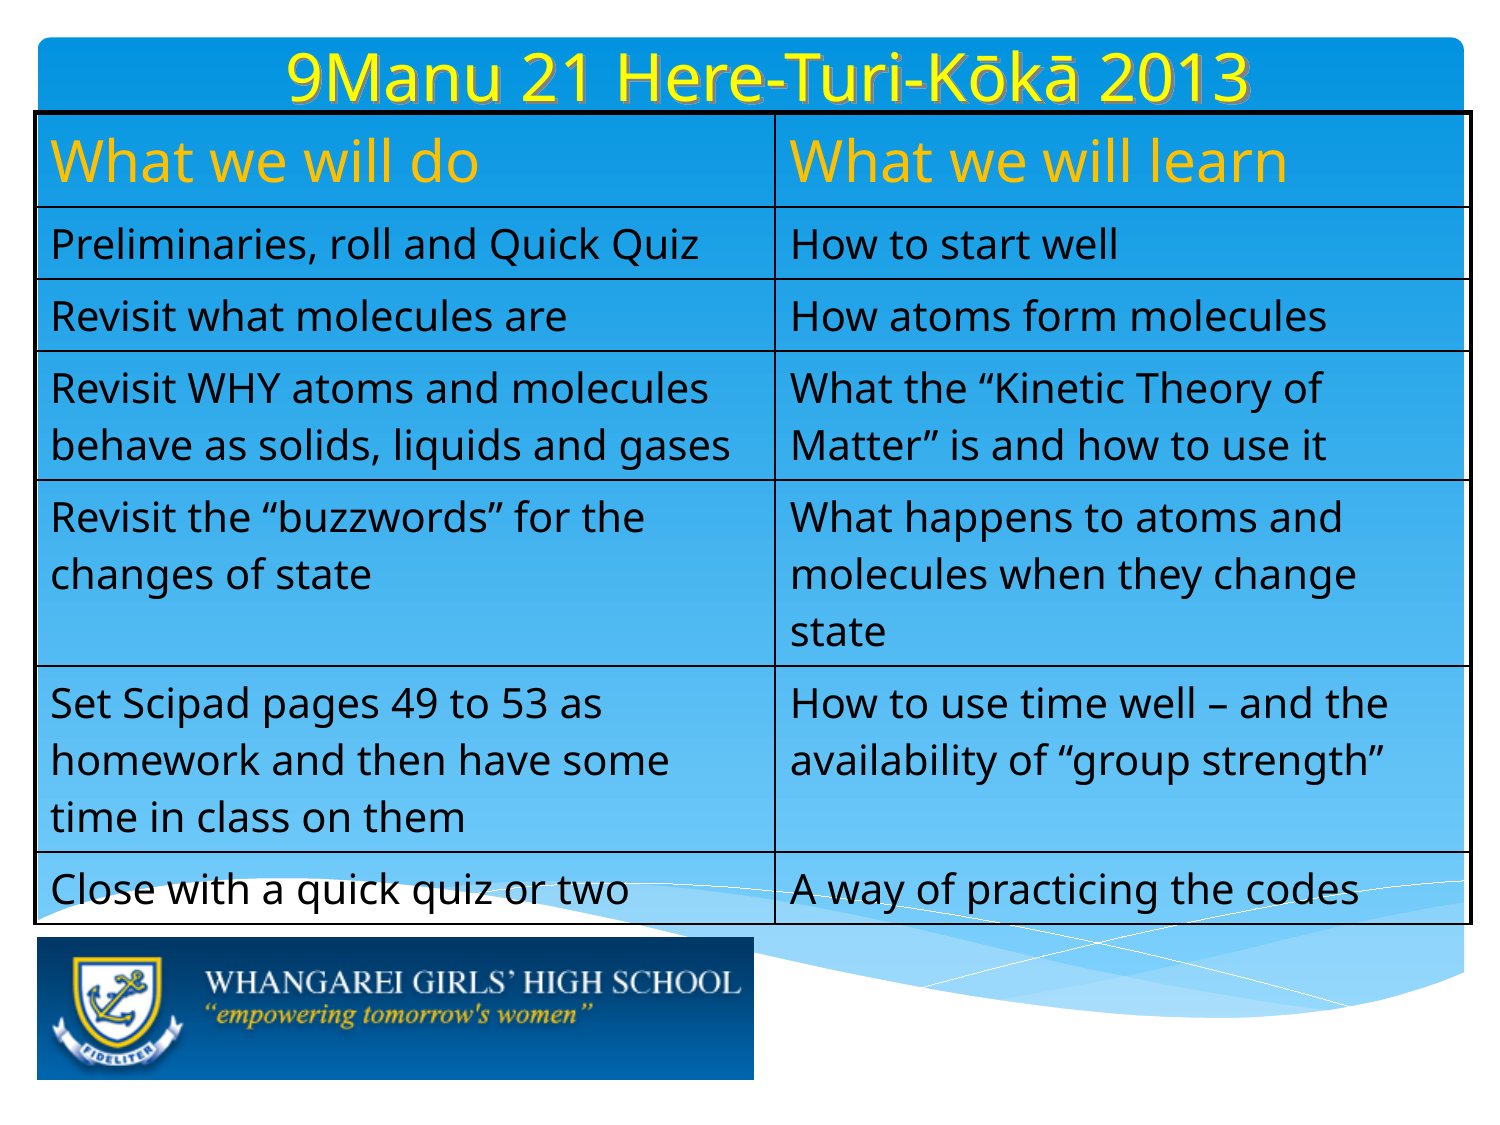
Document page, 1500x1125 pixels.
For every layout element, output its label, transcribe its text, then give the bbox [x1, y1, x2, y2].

table_cell Revisit the “buzzwords” for the changes of state [37, 481, 774, 665]
table_cell Preliminaries, roll and Quick Quiz [37, 208, 774, 278]
table_cell How to start well [776, 208, 1469, 278]
table_cell Revisit what molecules are [37, 280, 774, 350]
text_box 9Manu 21 Here-Turi-Kōkā 2013 [162, 24, 1375, 110]
table_cell Set Scipad pages 49 to 53 as homework and then have some time in class on them [37, 667, 774, 851]
table_cell Revisit WHY atoms and molecules behave as solids, liquids and gases [37, 352, 774, 479]
table_cell What happens to atoms and molecules when they change state [776, 481, 1469, 665]
table_header What we will do [37, 115, 774, 206]
table_cell What the “Kinetic Theory of Matter” is and how to use it [776, 352, 1469, 479]
table_cell Close with a quick quiz or two [37, 853, 774, 923]
table_cell How atoms form molecules [776, 280, 1469, 350]
table_header What we will learn [776, 115, 1469, 206]
picture [37, 937, 754, 1080]
table_cell A way of practicing the codes [776, 853, 1469, 923]
table_cell How to use time well – and the availability of “group strength” [776, 667, 1469, 851]
